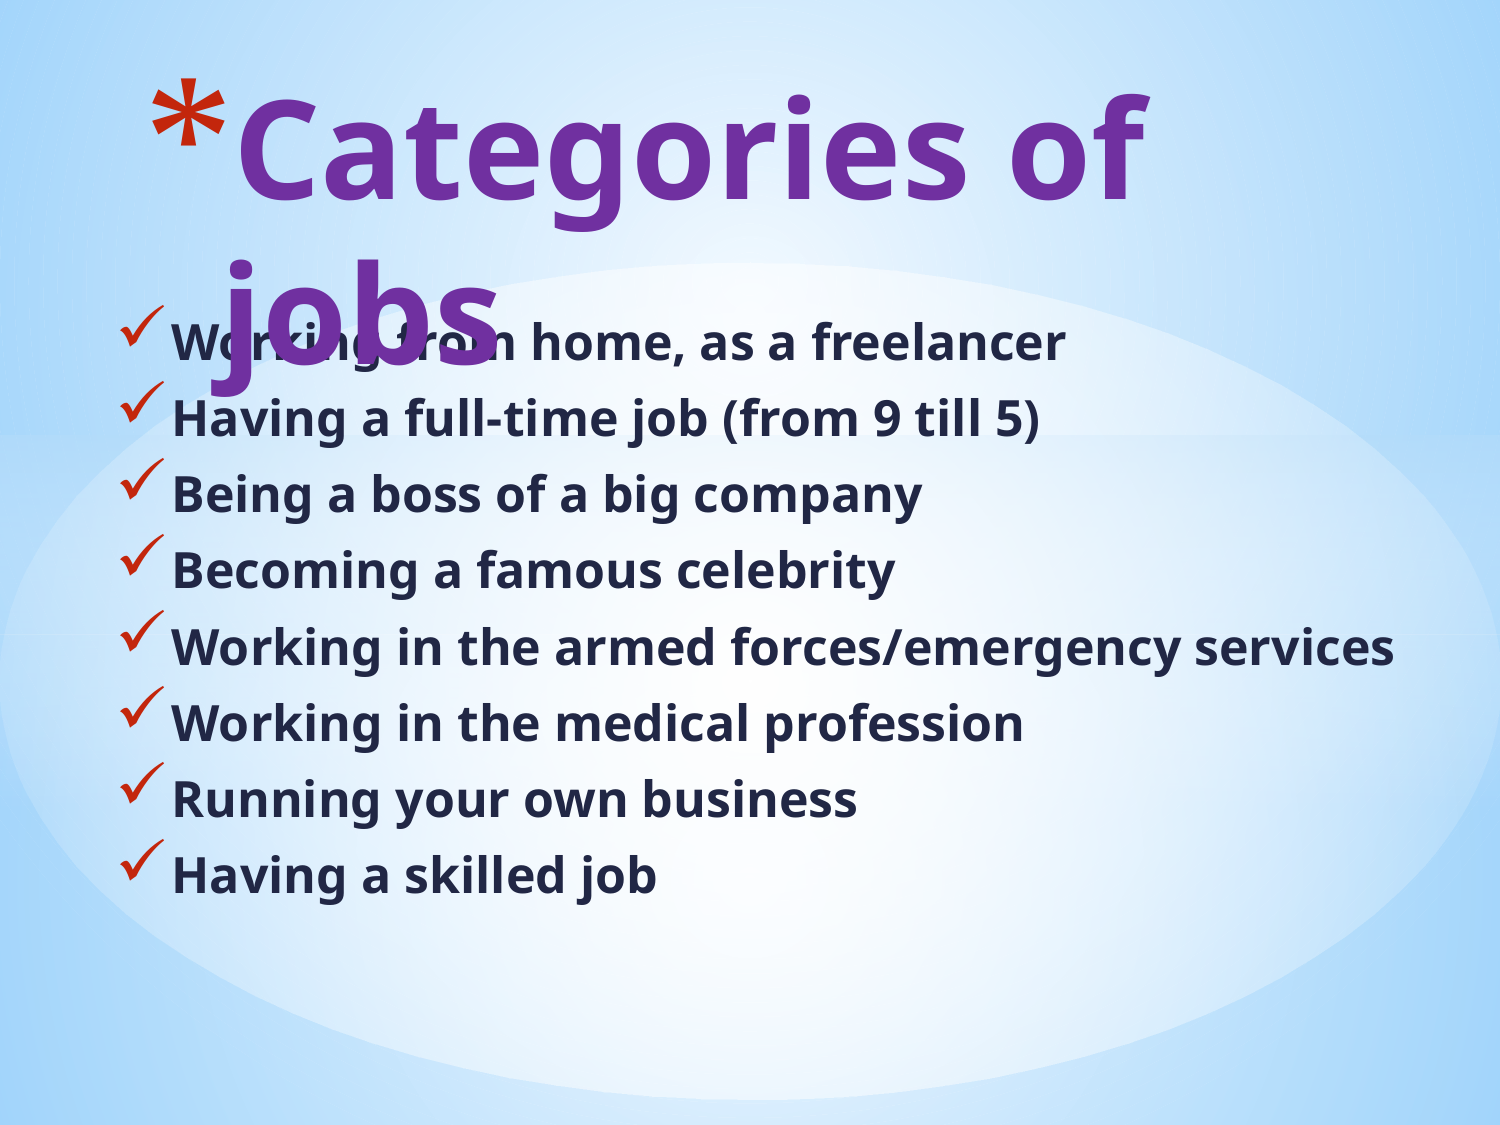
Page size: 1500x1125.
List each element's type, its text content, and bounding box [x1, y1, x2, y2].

subtitle Working from home, as a freelancer Having a full-time job (from 9 till 5) Being a boss of a big company Becoming a famous celebrity Working in the armed forces/emergency services Working in the medical profession Running your own business Having a skilled job [100, 362, 1412, 974]
title Categories of jobs [100, 54, 1412, 362]
